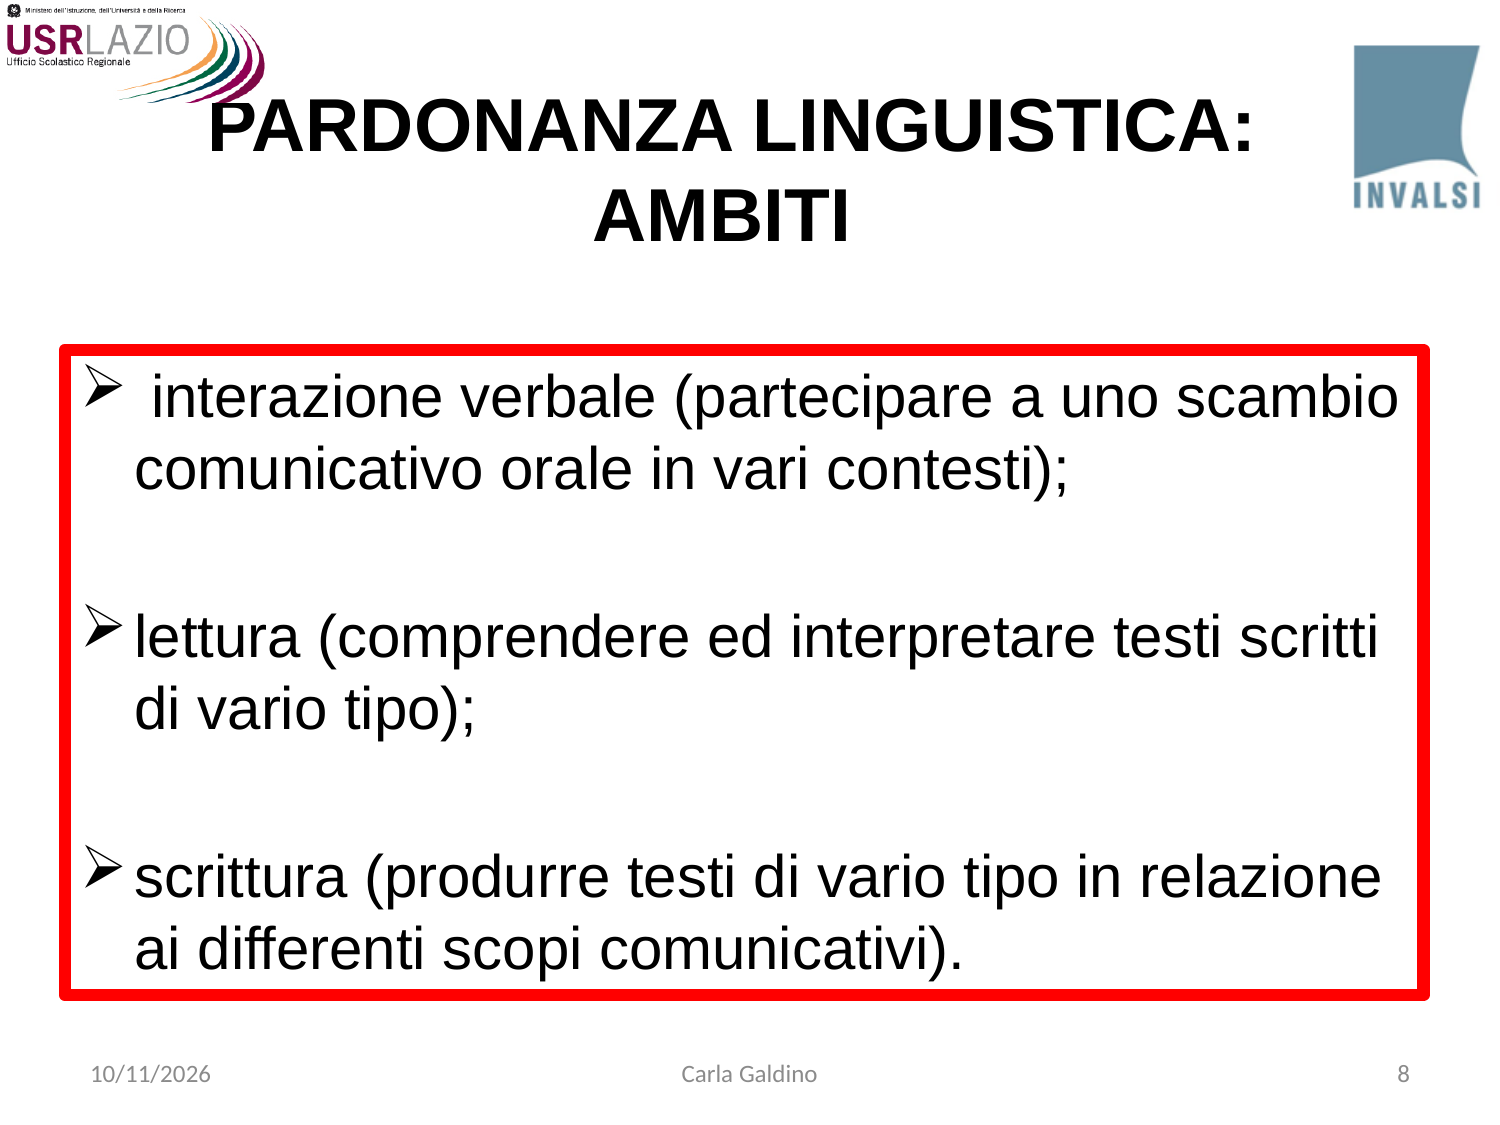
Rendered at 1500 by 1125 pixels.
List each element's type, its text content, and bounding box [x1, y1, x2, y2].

list interazione verbale (partecipare a uno scambio comunicativo orale in vari contesti); lettura (comprendere ed interpretare testi scritti di vario tipo); scrittura (produrre testi di vario tipo in relazione ai differenti scopi comunicativi). [64, 350, 1424, 995]
title PARDONANZA LINGUISTICA: AMBITI [112, 42, 1353, 291]
picture [1345, 30, 1500, 224]
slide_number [75, 1042, 425, 1103]
footer Carla Galdino [512, 1042, 988, 1103]
slide_number 8 [1074, 1042, 1425, 1103]
picture [0, 0, 267, 104]
